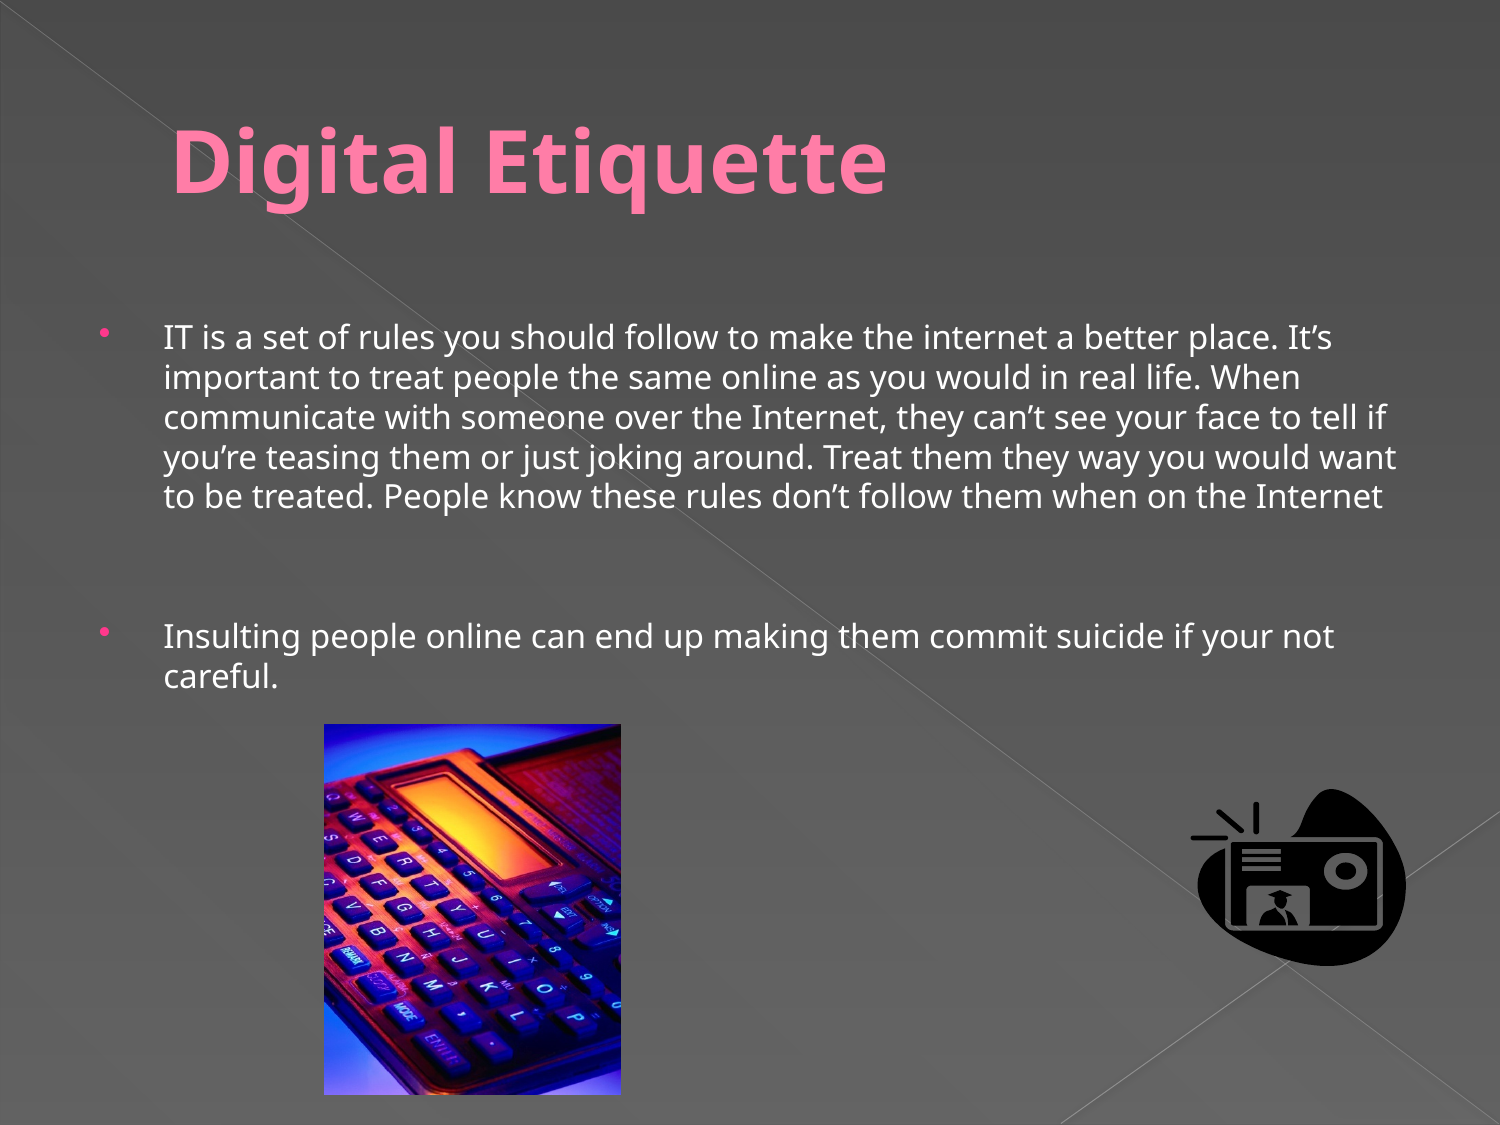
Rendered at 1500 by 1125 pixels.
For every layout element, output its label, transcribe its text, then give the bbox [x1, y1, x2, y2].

title Digital Etiquette [75, 43, 1425, 274]
picture [1190, 786, 1408, 967]
picture [324, 724, 621, 1096]
list IT is a set of rules you should follow to make the internet a better place. It’s important to treat people the same online as you would in real life. When communicate with someone over the Internet, they can’t see your face to tell if you’re teasing them or just joking around. Treat them they way you would want to be treated. People know these rules don’t follow them when on the Internet Insulting people online can end up making them commit suicide if your not careful. [75, 308, 1425, 1059]
